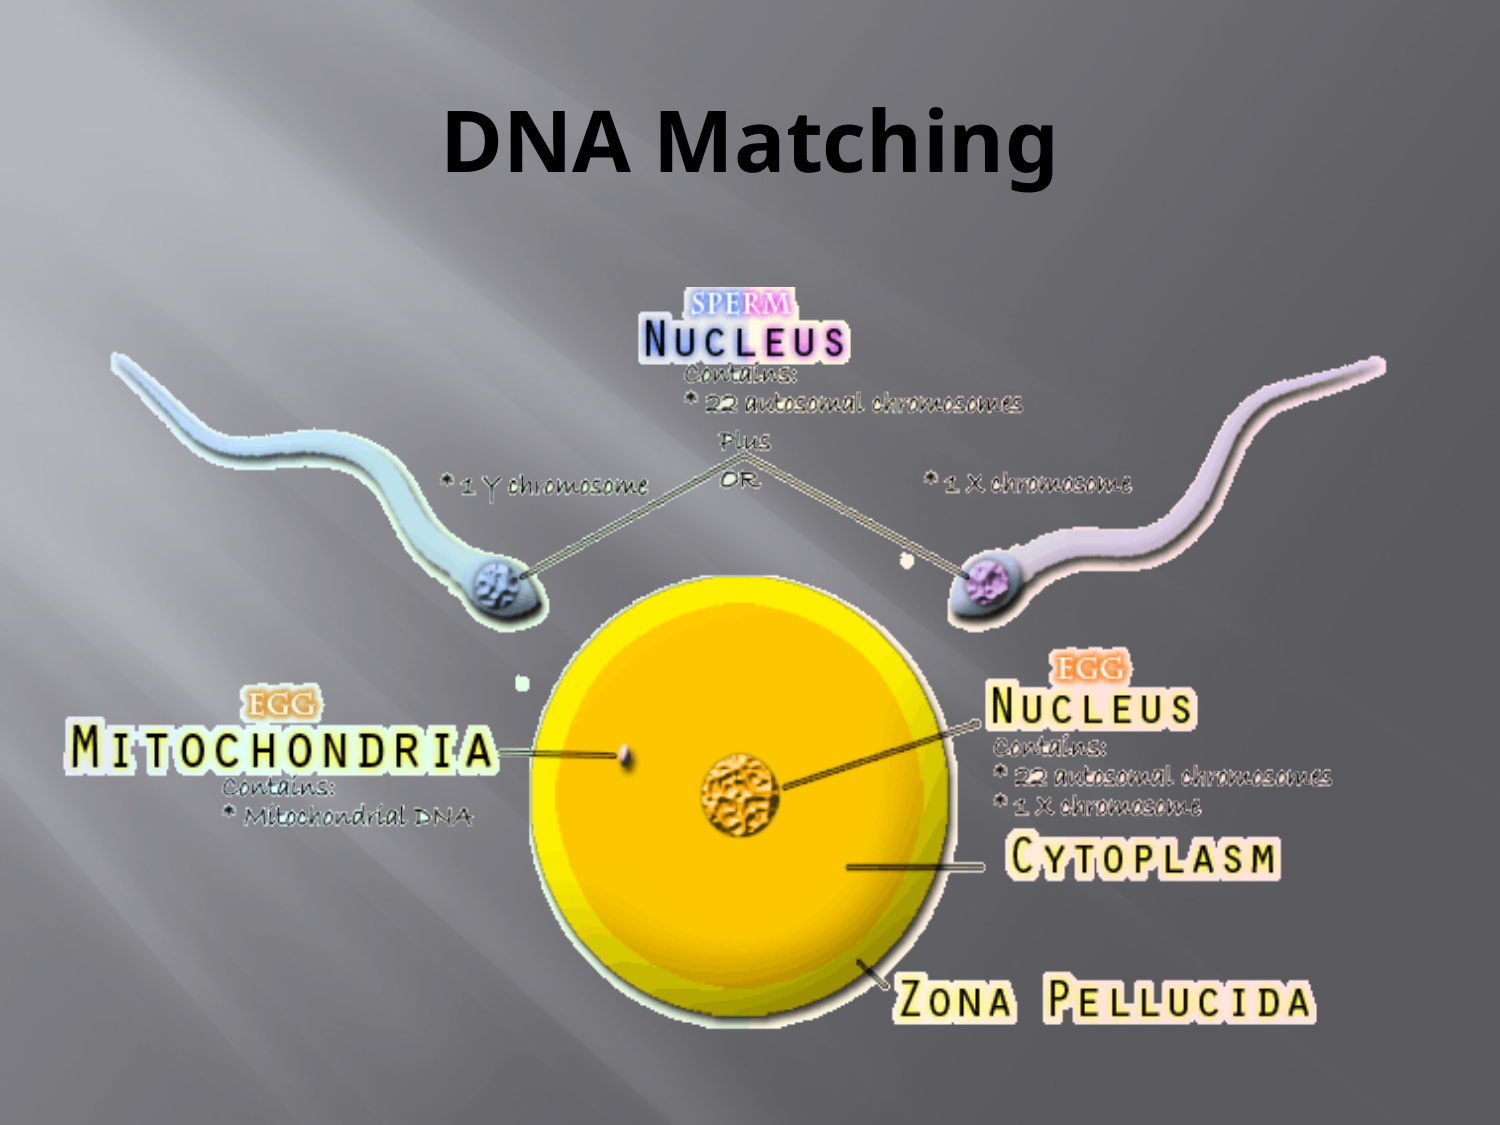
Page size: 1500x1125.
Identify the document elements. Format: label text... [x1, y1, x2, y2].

picture [49, 287, 1438, 1063]
title DNA Matching [75, 45, 1425, 233]
